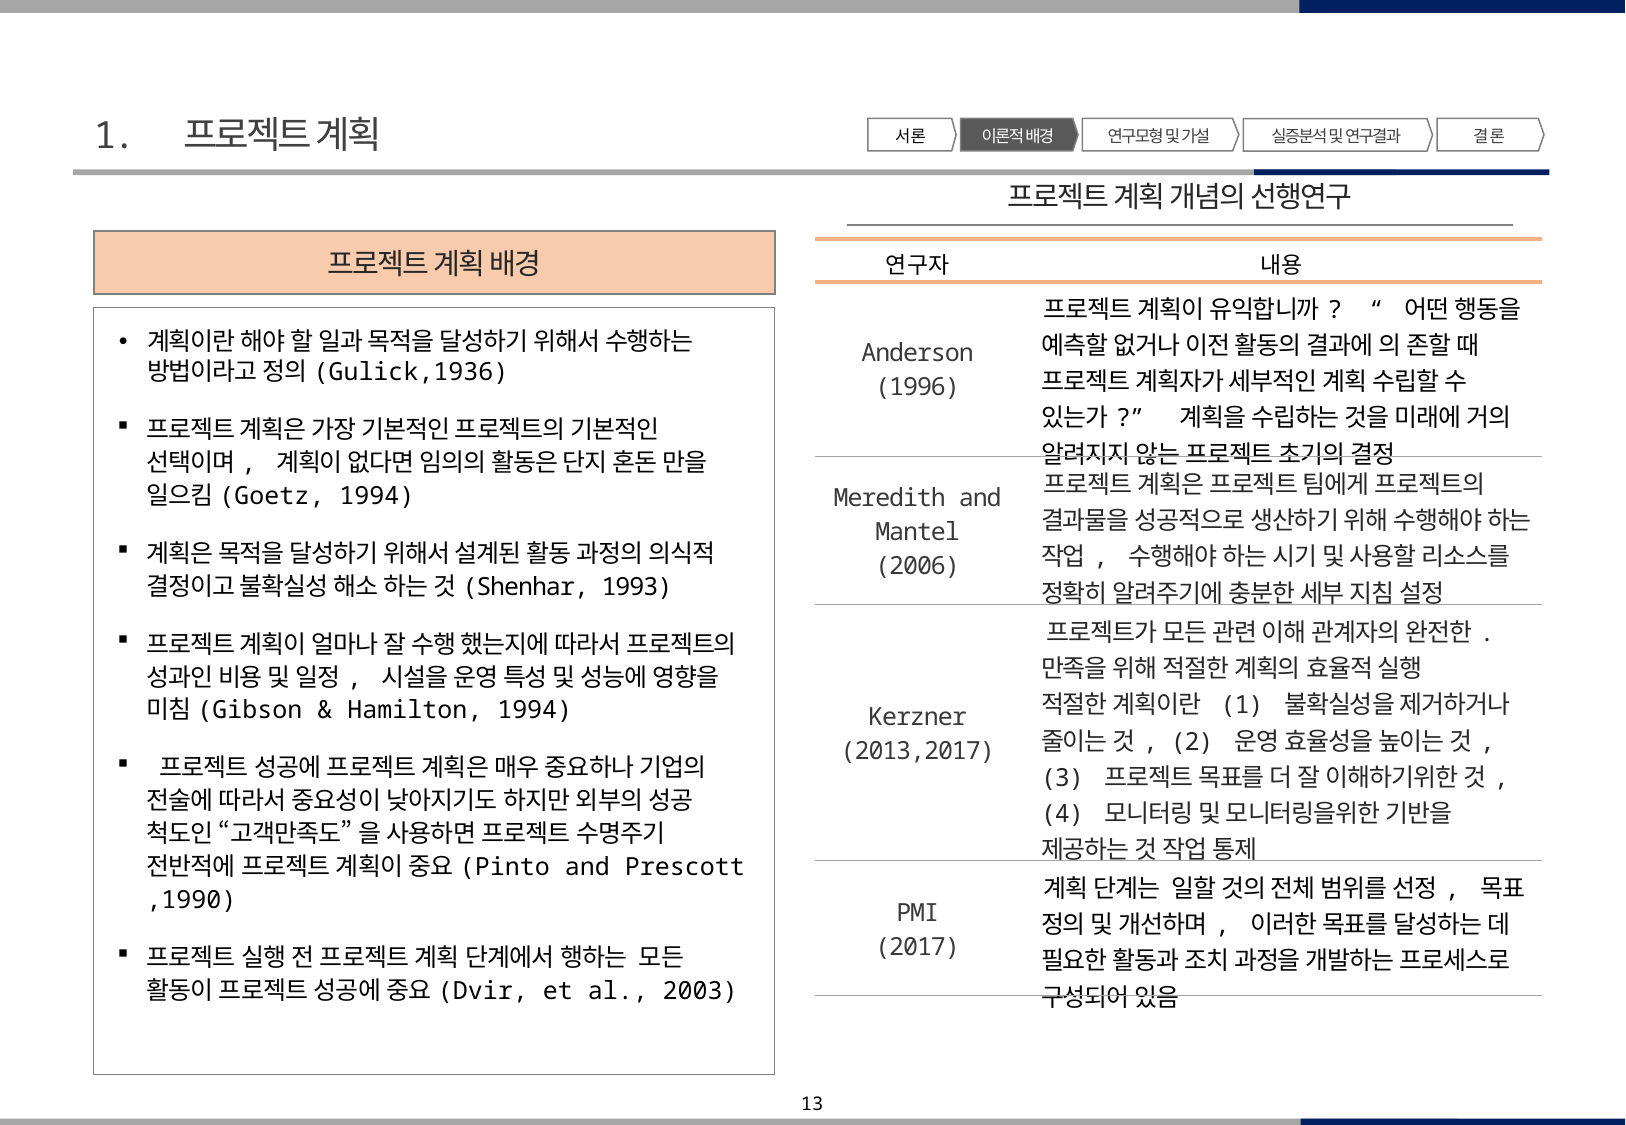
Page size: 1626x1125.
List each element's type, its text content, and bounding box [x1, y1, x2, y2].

table_cell PMI (2017) [815, 861, 1021, 995]
table_cell 프로젝트 계획이 유익합니까? “ 어떤 행동을 예측할 없거나 이전 활동의 결과에 의 존할 때 프로젝트 계획자가 세부적인 계획 수립할 수 있는가?” 계획을 수립하는 것을 미래에 거의 알려지지 않는 프로젝트 초기의 결정 [1021, 284, 1542, 456]
text_box 계획이란 해야 할 일과 목적을 달성하기 위해서 수행하는 방법이라고 정의(Gulick,1936) 프로젝트 계획은 가장 기본적인 프로젝트의 기본적인 선택이며, 계획이 없다면 임의의 활동은 단지 혼돈 만을 일으킴(Goetz, 1994) 계획은 목적을 달성하기 위해서 설계된 활동 과정의 의식적 결정이고 불확실성 해소 하는 것(Shenhar, 1993) 프로젝트 계획이 얼마나 잘 수행 했는지에 따라서 프로젝트의 성과인 비용 및 일정, 시설을 운영 특성 및 성능에 영향을 미침(Gibson & Hamilton, 1994) 프로젝트 성공에 프로젝트 계획은 매우 중요하나 기업의 전술에 따라서 중요성이 낮아지기도 하지만 외부의 성공 척도인 “고객만족도” 을 사용하면 프로젝트 수명주기 전반적에 프로젝트 계획이 중요(Pinto and Prescott ,1990) 프로젝트 실행 전 프로젝트 계획 단계에서 행하는 모든 활동이 프로젝트 성공에 중요(Dvir, et al., 2003) [102, 318, 768, 1063]
table_cell Meredith and Mantel (2006) [815, 457, 1021, 604]
table_header 내용 [1021, 241, 1542, 280]
table_cell 계획 단계는 일할 것의 전체 범위를 선정, 목표 정의 및 개선하며, 이러한 목표를 달성하는 데 필요한 활동과 조치 과정을 개발하는 프로세스로 구성되어 있음 [1021, 861, 1542, 995]
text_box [867, 118, 1544, 152]
table_header 연구자 [815, 241, 1021, 280]
table_cell Kerzner (2013,2017) [815, 605, 1021, 860]
text_box 1. 프로젝트 계획 [78, 91, 1544, 166]
text_box 프로젝트 계획 배경 [93, 230, 775, 294]
table_cell 프로젝트 계획은 프로젝트 팀에게 프로젝트의 결과물을 성공적으로 생산하기 위해 수행해야 하는 작업, 수행해야 하는 시기 및 사용할 리소스를 정확히 알려주기에 충분한 세부 지침 설정 [1021, 457, 1542, 604]
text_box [847, 165, 1513, 225]
text_box [93, 307, 775, 1075]
table_cell 프로젝트가 모든 관련 이해 관계자의 완전한. 만족을 위해 적절한 계획의 효율적 실행 적절한 계획이란 (1) 불확실성을 제거하거나 줄이는 것, (2) 운영 효율성을 높이는 것, (3) 프로젝트 목표를 더 잘 이해하기위한 것, (4) 모니터링 및 모니터링을위한 기반을 제공하는 것 작업 통제 [1021, 605, 1542, 860]
table_cell Anderson (1996) [815, 284, 1021, 456]
